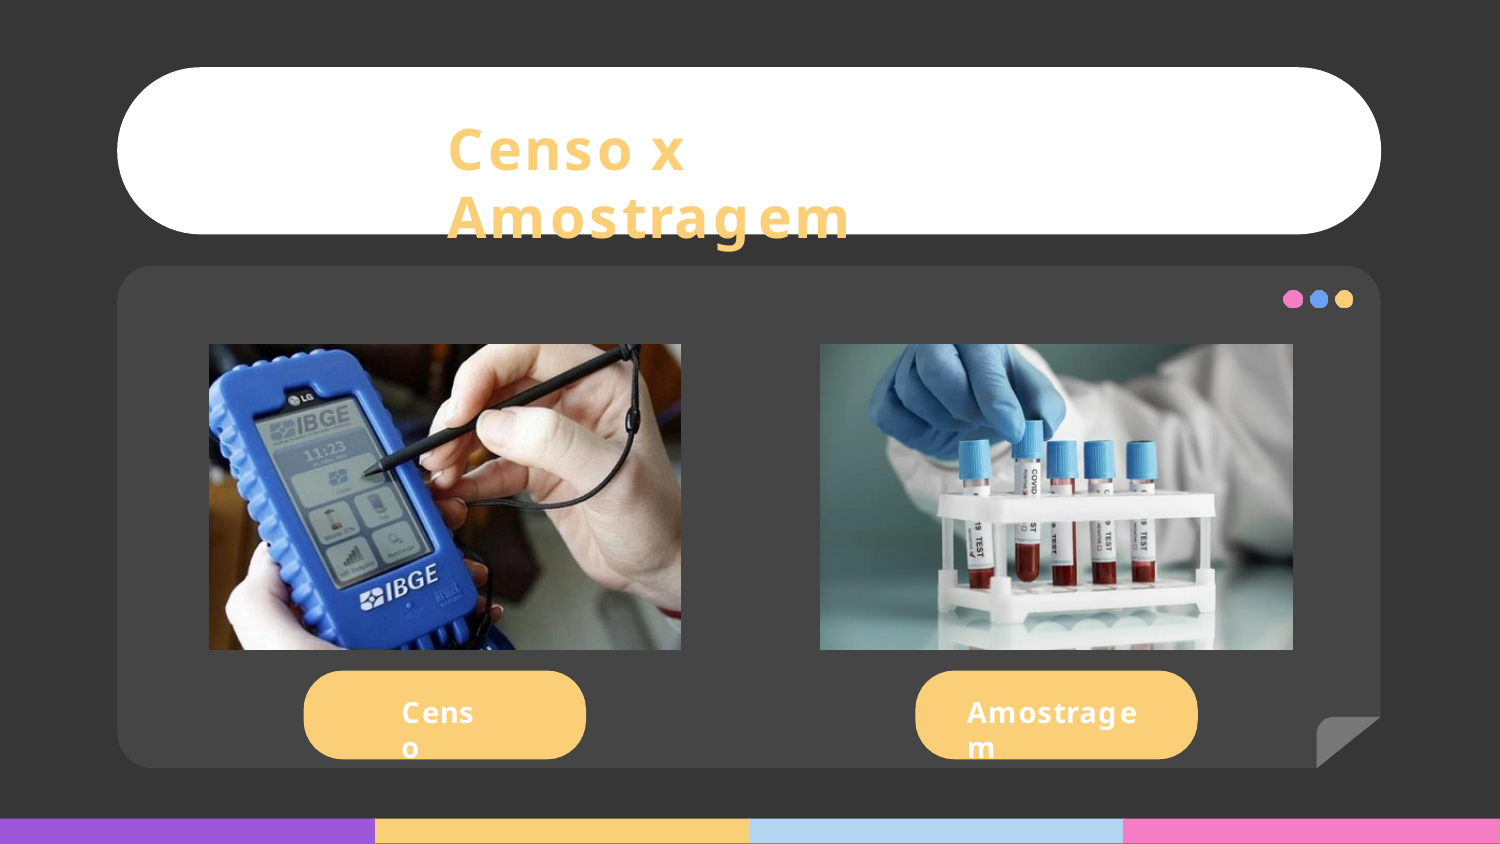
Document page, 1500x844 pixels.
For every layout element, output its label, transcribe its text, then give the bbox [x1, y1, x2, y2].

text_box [0, 818, 1500, 844]
title Censo x Amostragem [445, 110, 1054, 254]
text_box [117, 67, 1382, 235]
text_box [116, 265, 1383, 771]
